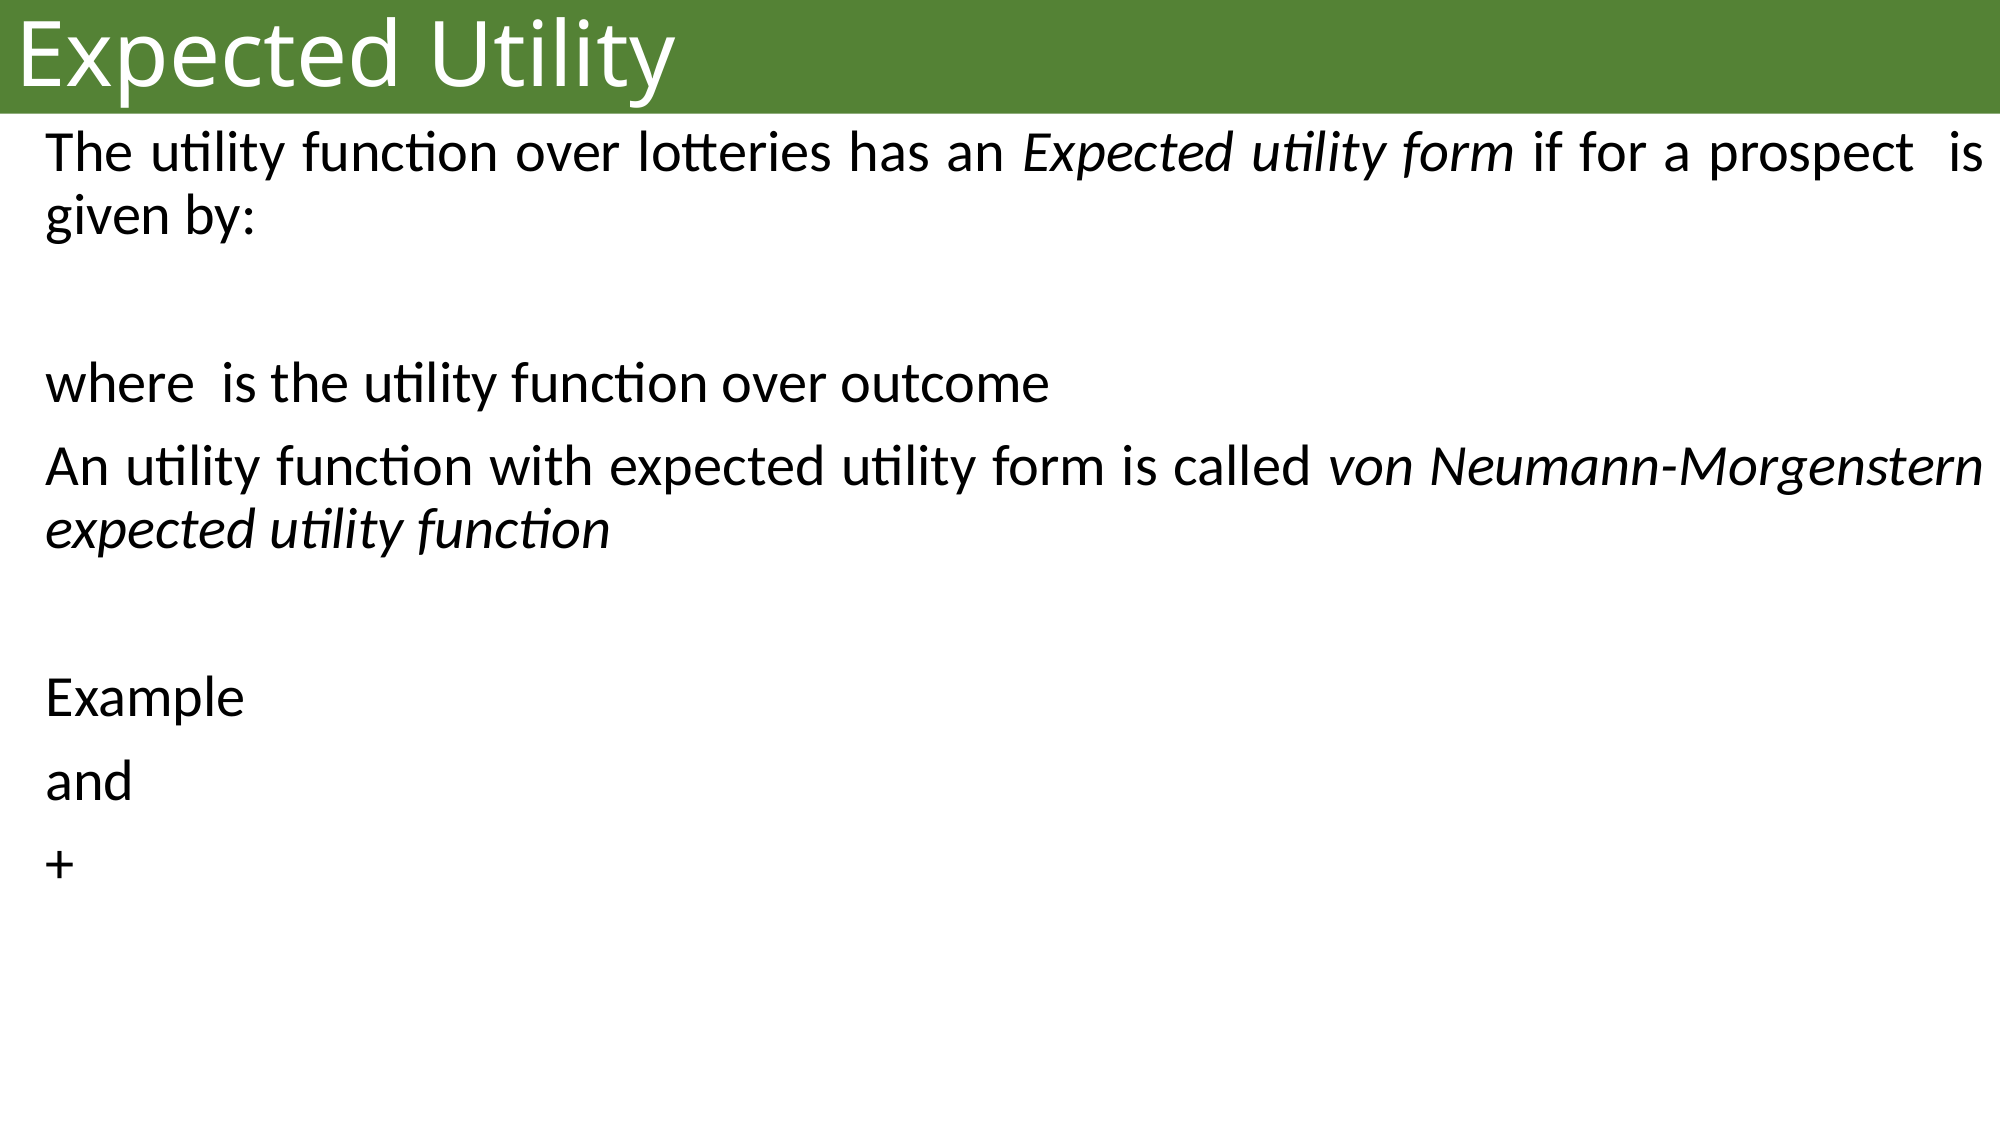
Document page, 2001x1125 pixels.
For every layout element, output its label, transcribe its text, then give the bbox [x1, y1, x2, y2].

title Expected Utility [0, 0, 2000, 114]
